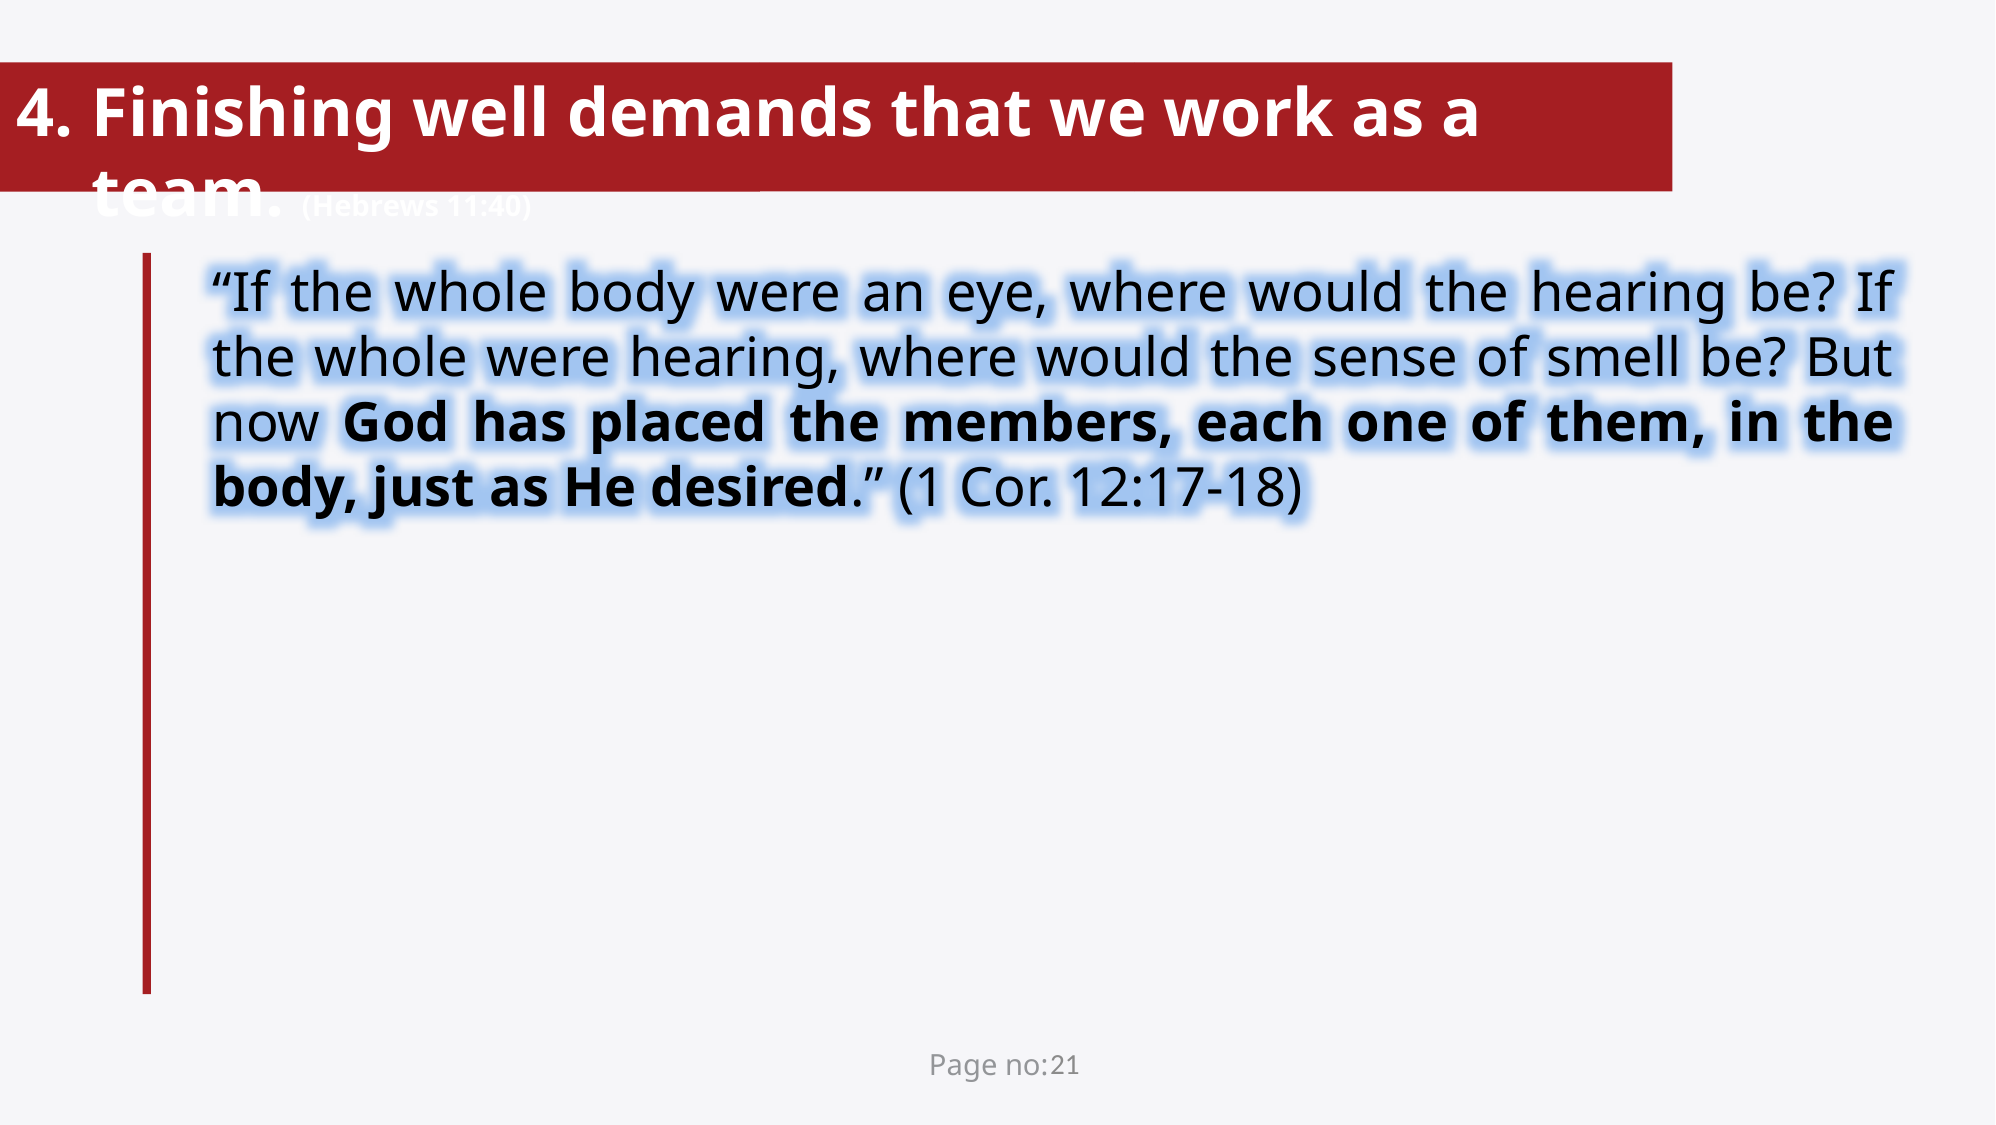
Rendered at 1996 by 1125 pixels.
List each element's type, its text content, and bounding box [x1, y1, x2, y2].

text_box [1, 62, 1673, 194]
text_box “If the whole body were an eye, where would the hearing be? If the whole were hearing, where would the sense of smell be? But now God has placed the members, each one of them, in the body, just as He desired.” (1 Cor. 12:17-18) [198, 249, 1911, 525]
